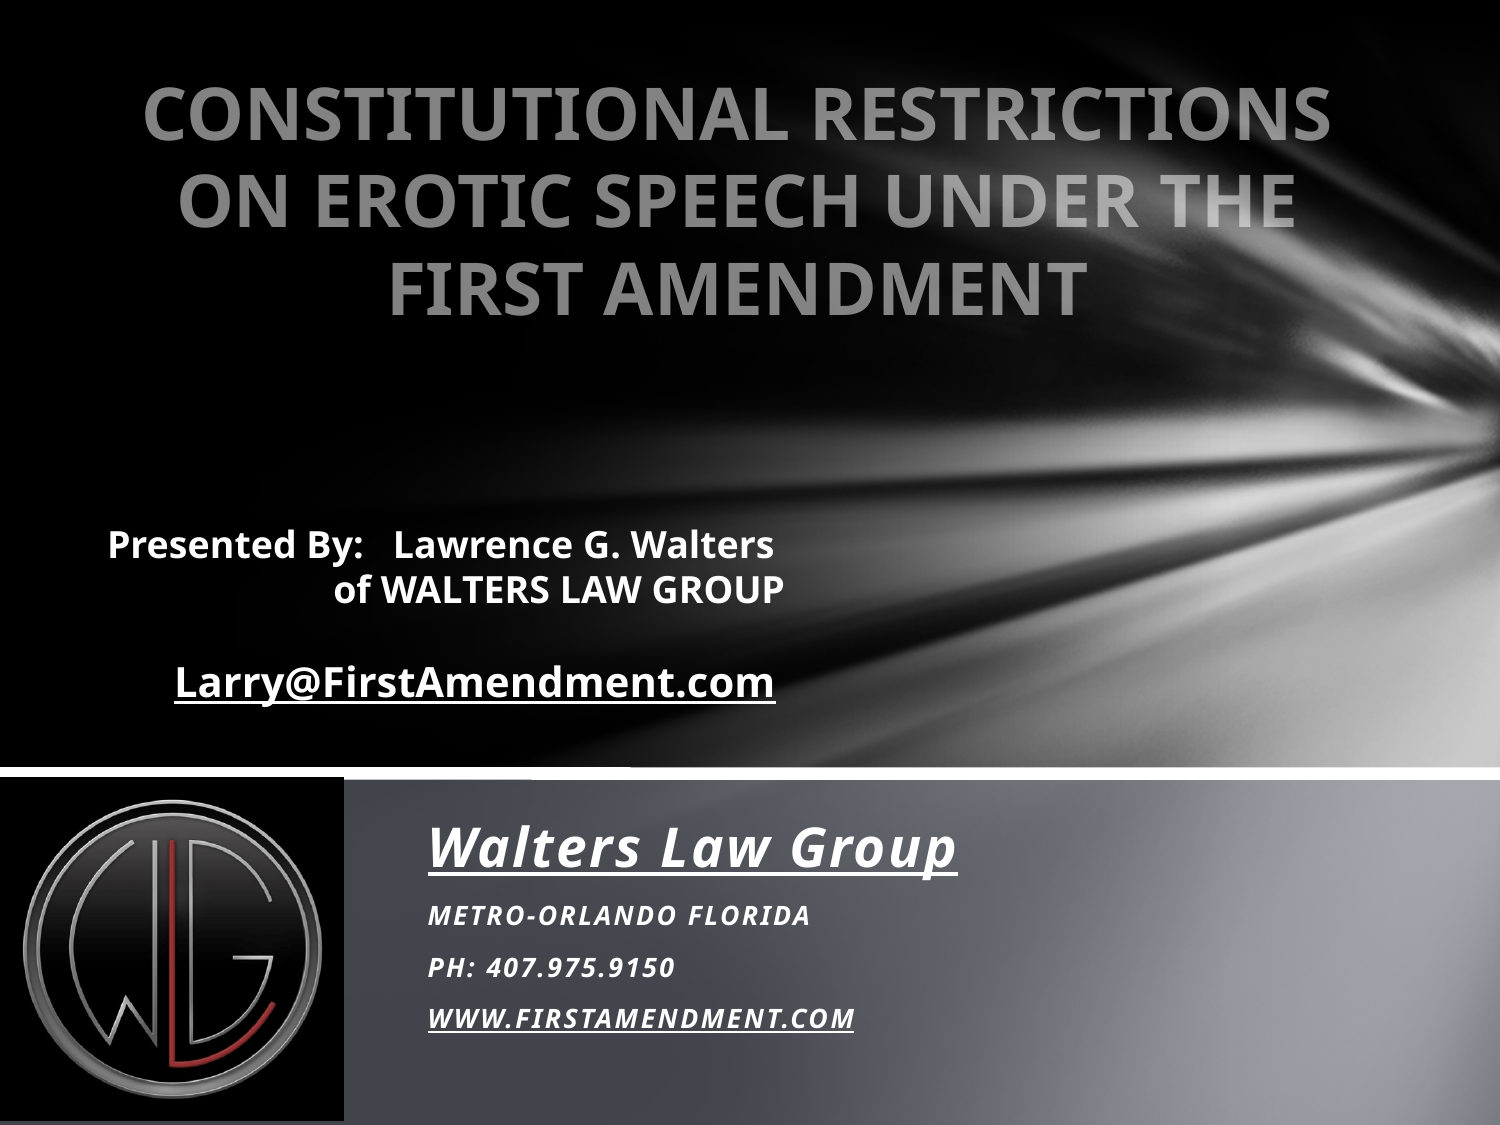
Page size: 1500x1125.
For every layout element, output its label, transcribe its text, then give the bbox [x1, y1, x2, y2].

subtitle Walters Law Group Metro-Orlando Florida PH: 407.975.9150 www.FirstAmendment.com [412, 805, 981, 1093]
title Constitutional Restrictions on Erotic Speech Under the First Amendment [62, 37, 1413, 338]
picture [0, 777, 344, 1122]
text_box Presented By: Lawrence G. Walters of Walters Law Group Larry@FirstAmendment.com [6, 513, 800, 766]
